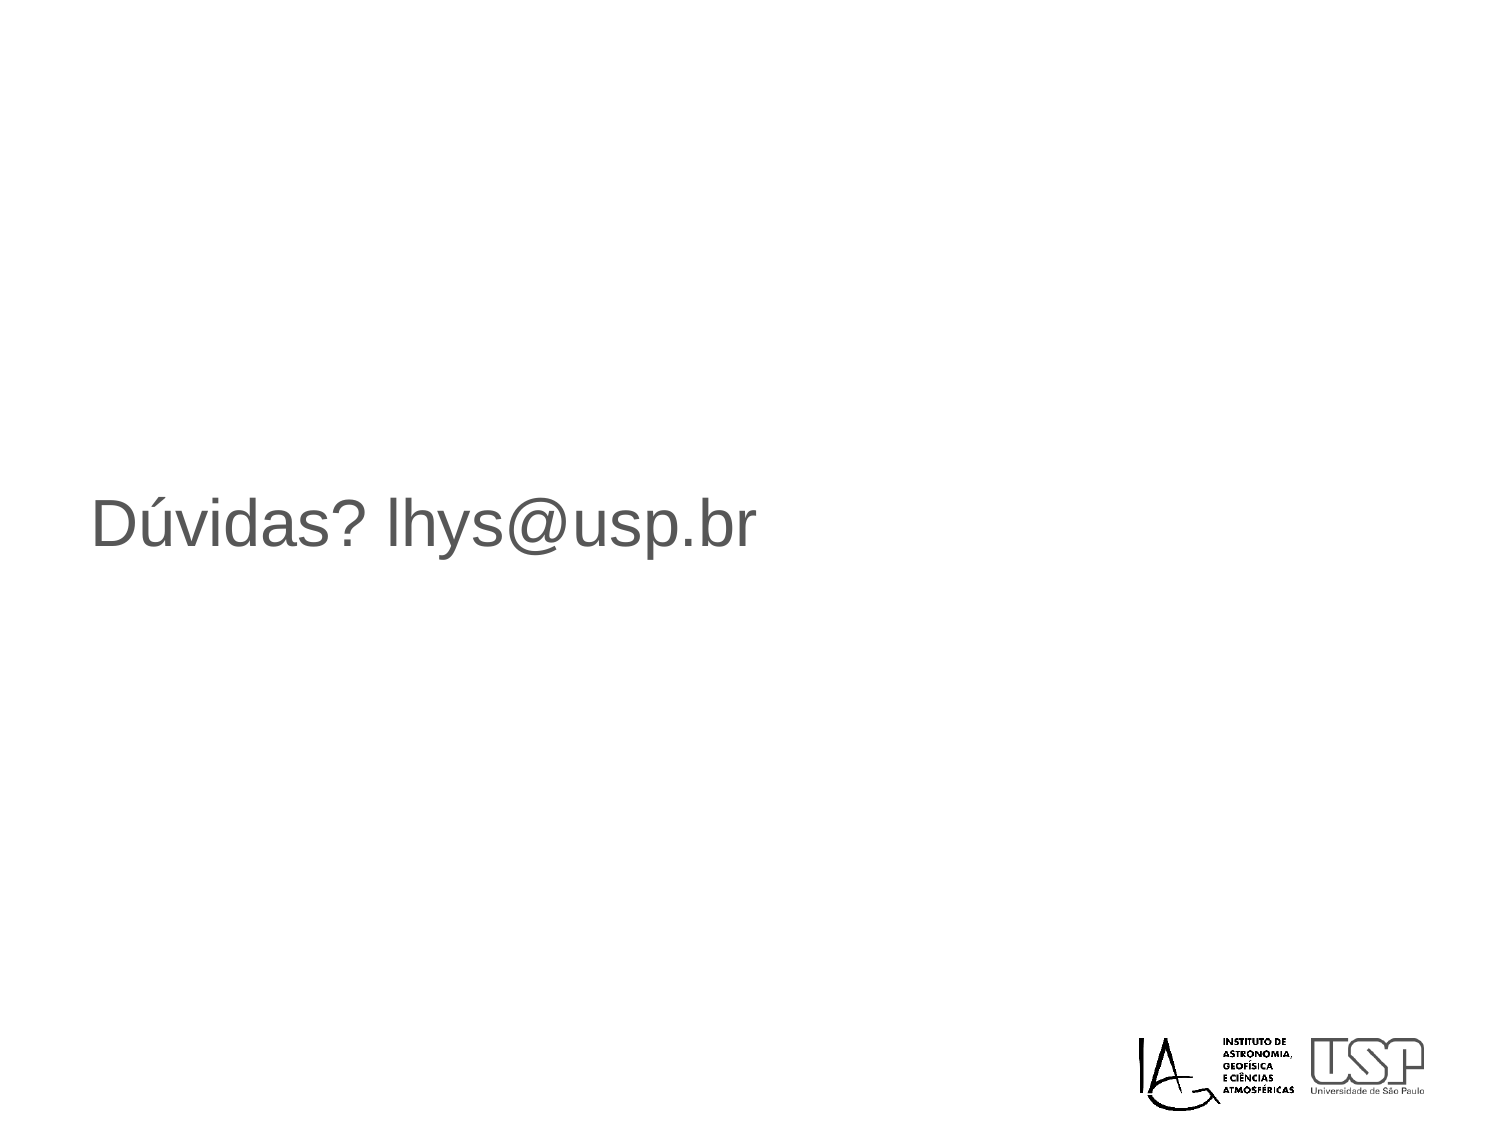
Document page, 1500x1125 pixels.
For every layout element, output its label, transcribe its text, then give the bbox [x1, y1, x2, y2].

title Dúvidas? lhys@usp.br [75, 468, 1425, 572]
picture [1139, 1038, 1294, 1111]
